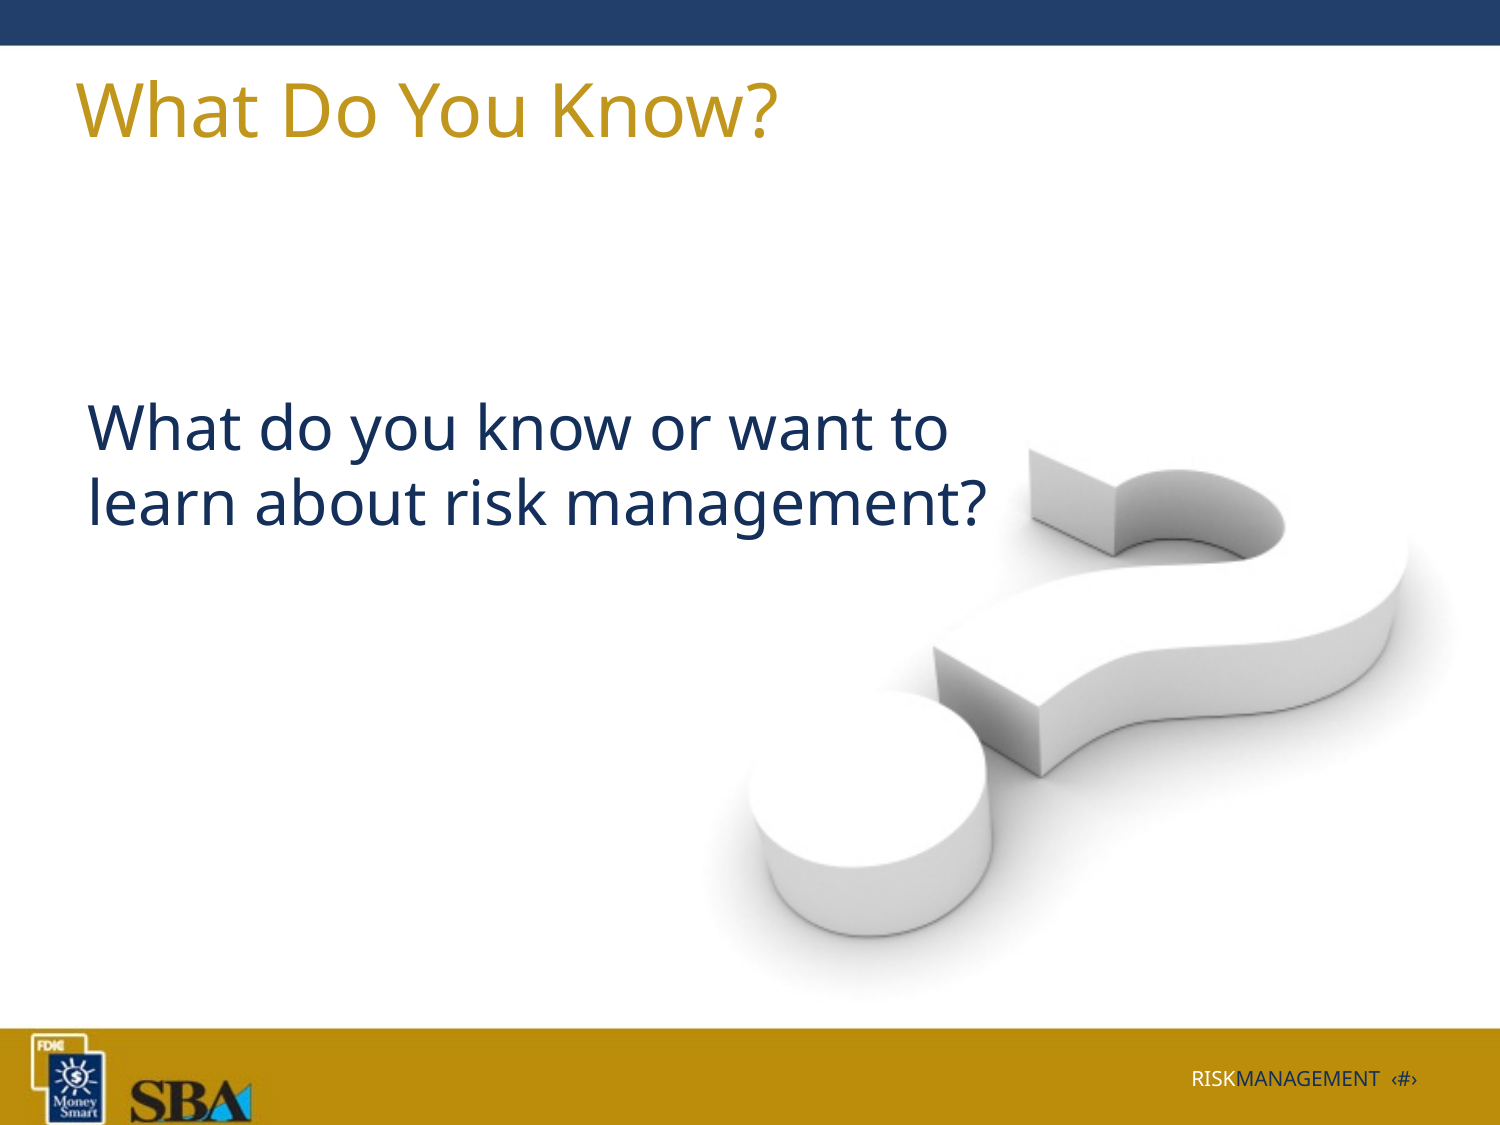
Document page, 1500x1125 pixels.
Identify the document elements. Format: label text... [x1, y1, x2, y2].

title What Do You Know? [74, 61, 1426, 163]
list What do you know or want to learn about risk management? [86, 211, 1051, 713]
picture [0, 0, 1500, 1125]
